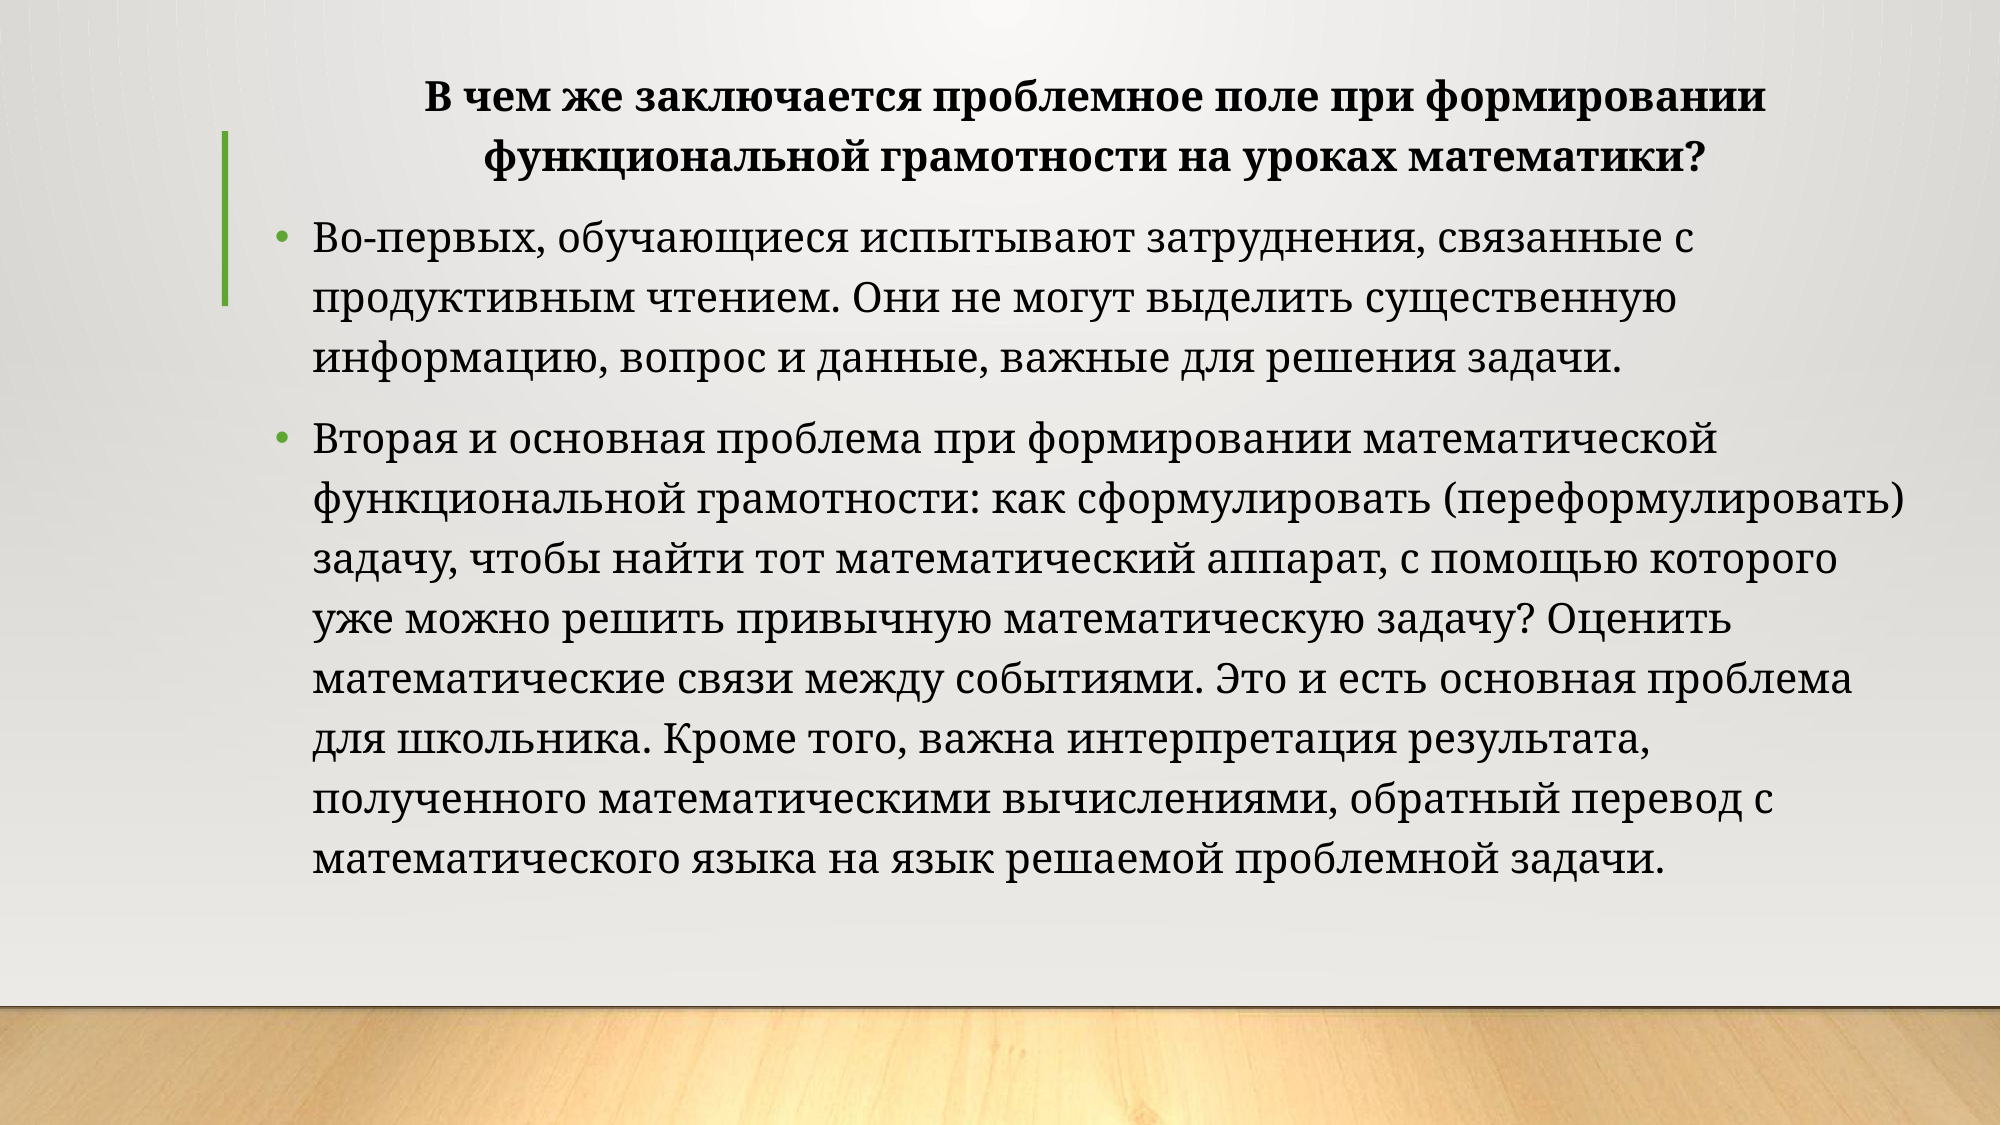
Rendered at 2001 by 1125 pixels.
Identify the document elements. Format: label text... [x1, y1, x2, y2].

picture [0, 1006, 2000, 1125]
list В чем же заключается проблемное поле при формировании функциональной грамотности на уроках математики? Во-первых, обучающиеся испытывают затруднения, связанные с продуктивным чтением. Они не могут выделить существенную информацию, вопрос и данные, важные для решения задачи. Вторая и основная проблема при формировании математической функциональной грамотности: как сформулировать (переформулировать) задачу, чтобы найти тот математический аппарат, с помощью которого уже можно решить привычную математическую задачу? Оценить математические связи между событиями. Это и есть основная проблема для школьника. Кроме того, важна интерпретация результата, полученного математическими вычислениями, обратный перевод с математического языка на язык решаемой проблемной задачи. [260, 52, 1931, 918]
